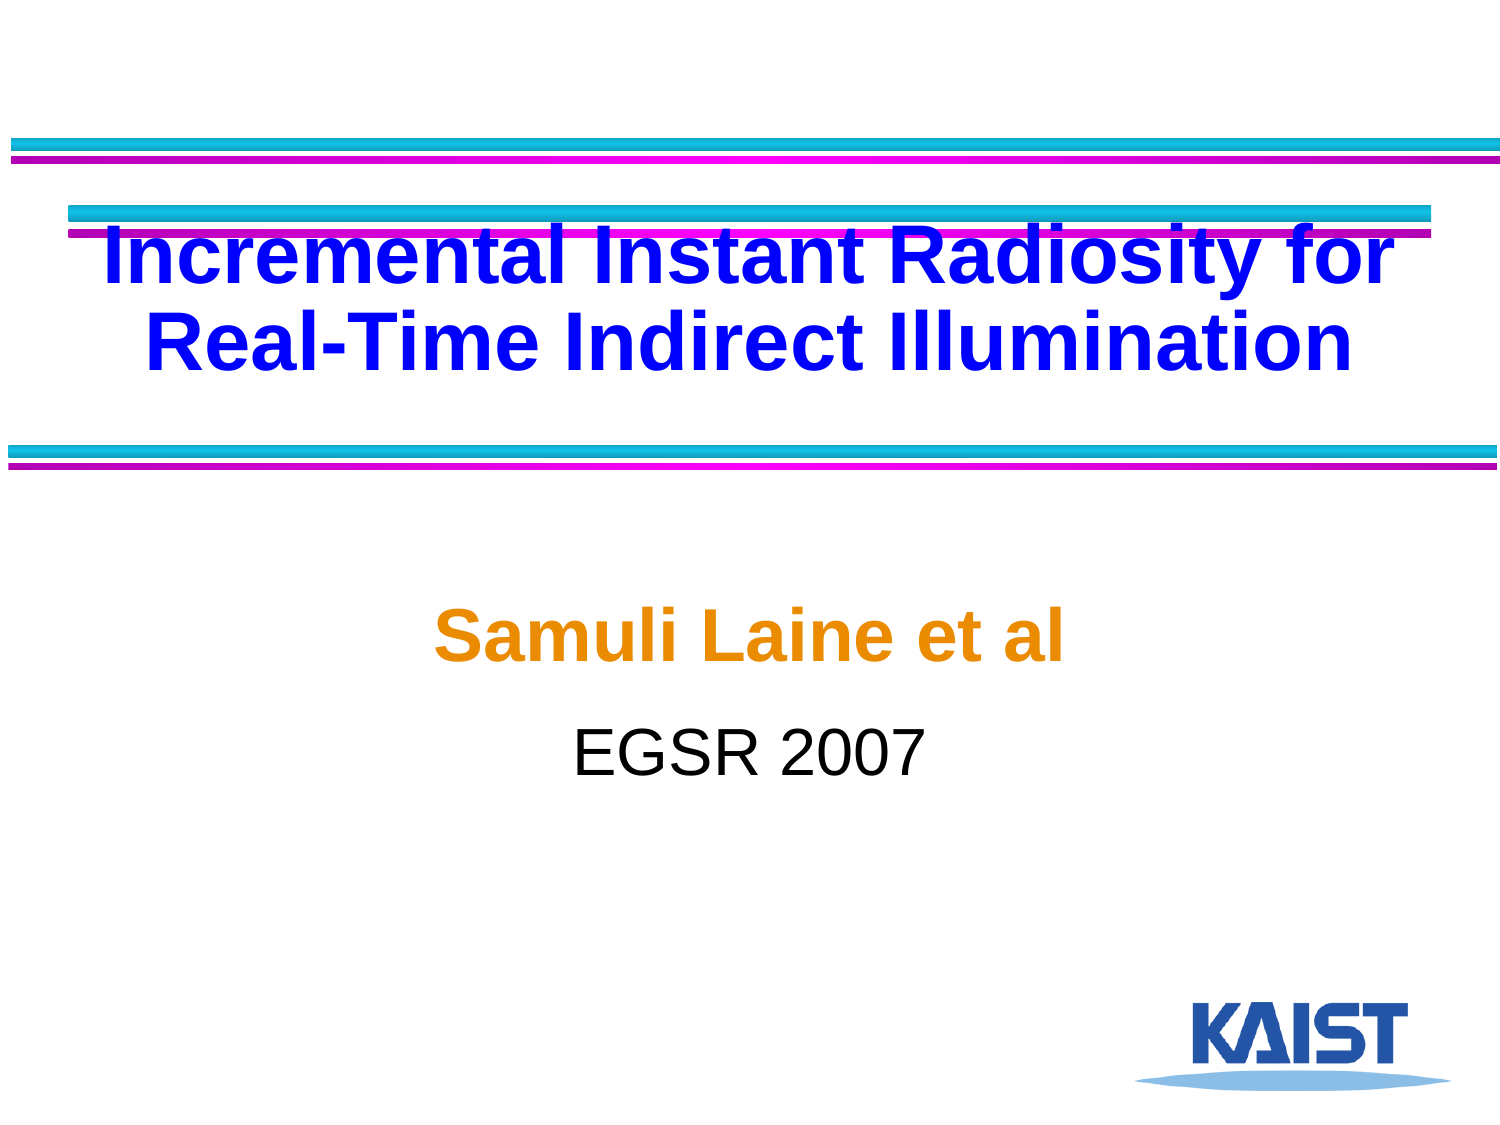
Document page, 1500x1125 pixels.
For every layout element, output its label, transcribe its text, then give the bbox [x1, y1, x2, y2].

text_box Samuli Laine et al EGSR 2007 [81, 578, 1419, 797]
picture [1134, 1002, 1451, 1091]
text_box Incremental Instant Radiosity for Real-Time Indirect Illumination [0, 138, 1500, 462]
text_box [10, 138, 1500, 164]
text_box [8, 444, 1498, 471]
